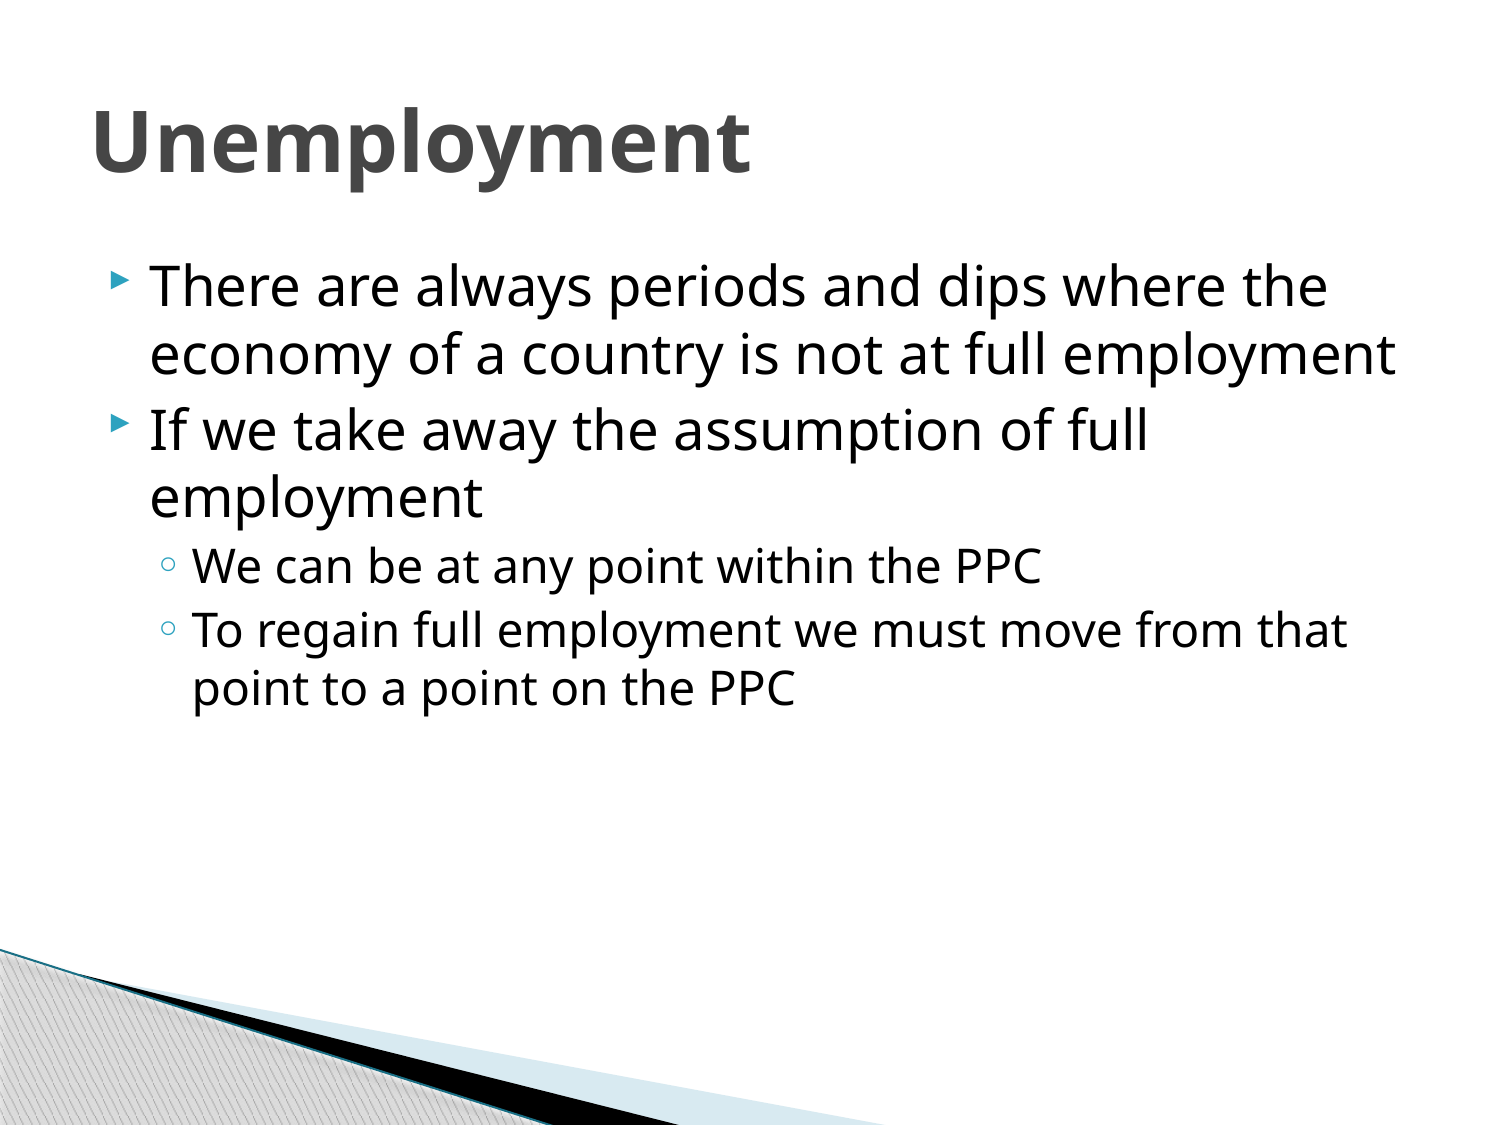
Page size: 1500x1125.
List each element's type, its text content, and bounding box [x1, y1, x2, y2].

list There are always periods and dips where the economy of a country is not at full employment If we take away the assumption of full employment We can be at any point within the PPC To regain full employment we must move from that point to a point on the PPC [75, 243, 1425, 986]
title Unemployment [75, 45, 1425, 233]
